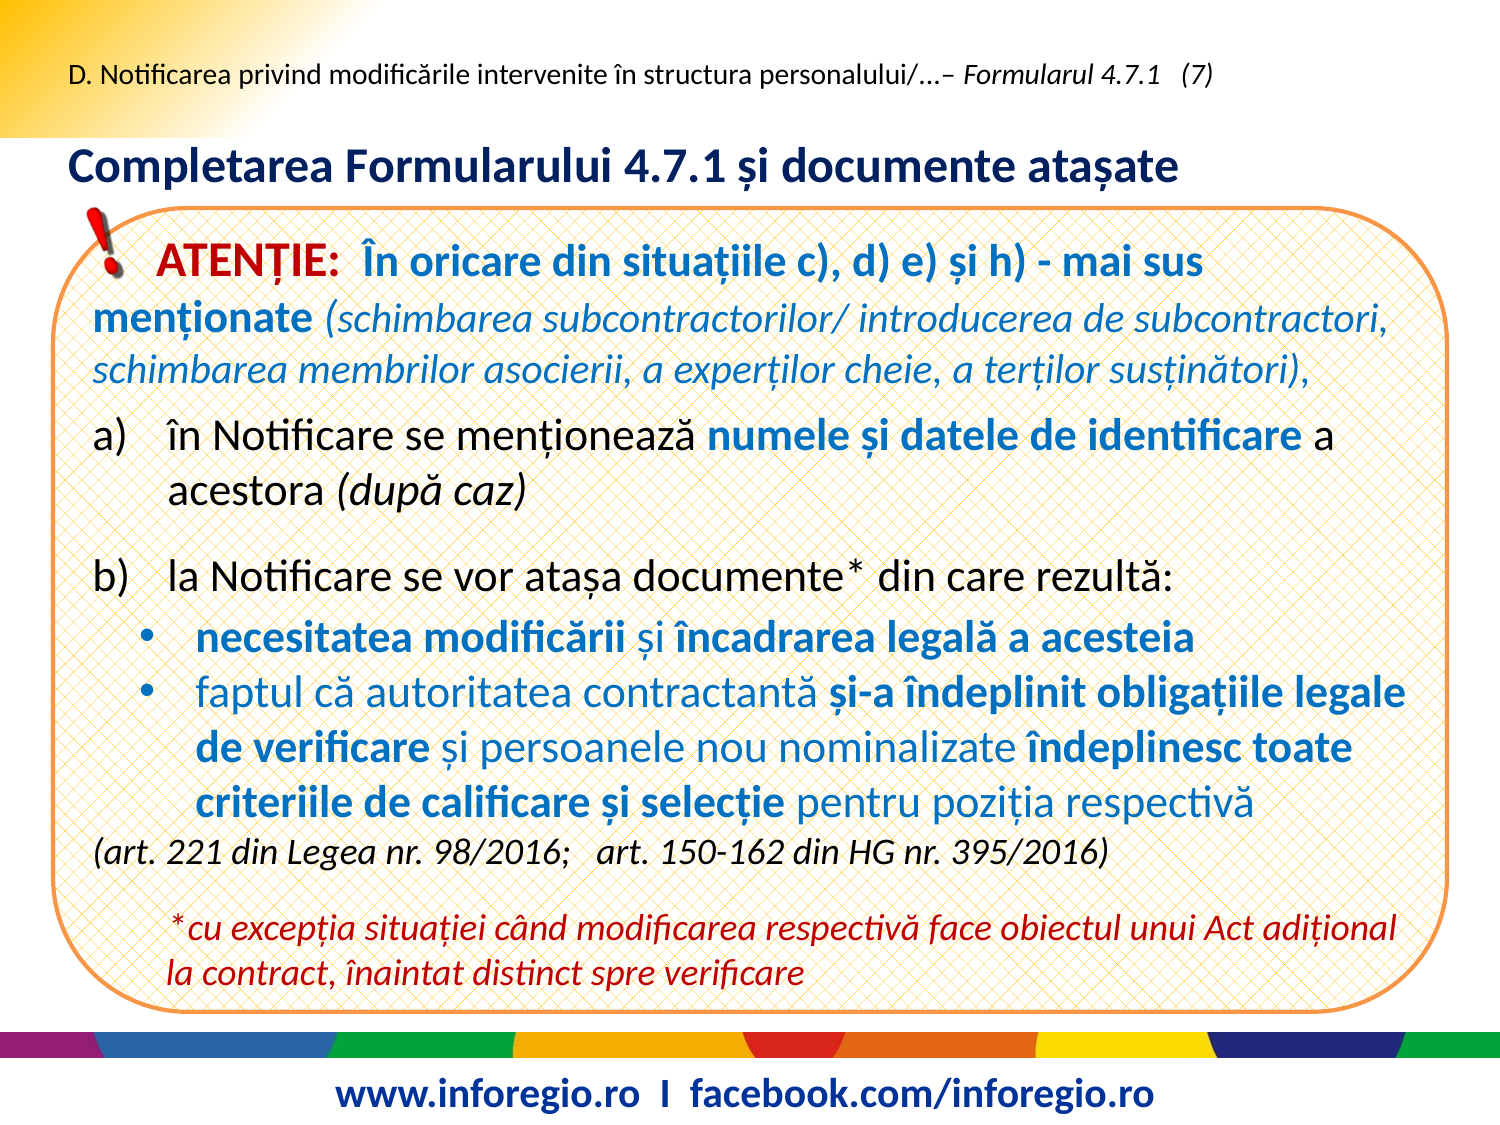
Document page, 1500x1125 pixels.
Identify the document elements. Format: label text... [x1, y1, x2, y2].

picture [65, 197, 144, 290]
text_box ATENȚIE: În oricare din situațiile c), d) e) și h) - mai sus menționate (schimbarea subcontractorilor/ introducerea de subcontractori, schimbarea membrilor asocierii, a experților cheie, a terților susținători), în Notificare se menționează numele și datele de identificare a acestora (după caz) la Notificare se vor atașa documente* din care rezultă: necesitatea modificării și încadrarea legală a acesteia faptul că autoritatea contractantă și-a îndeplinit obligațiile legale de verificare și persoanele nou nominalizate îndeplinesc toate criteriile de calificare și selecție pentru poziția respectivă (art. 221 din Legea nr. 98/2016; art. 150-162 din HG nr. 395/2016) *cu excepția situației când modificarea respectivă face obiectul unui Act adițional la contract, înaintat distinct spre verificare [50, 205, 1450, 1014]
picture [0, 1032, 1500, 1058]
title D. Notificarea privind modificările intervenite în structura personalului/...– Formularul 4.7.1 (7) [53, 7, 1447, 125]
list Completarea Formularului 4.7.1 și documente atașate [53, 125, 1451, 1012]
